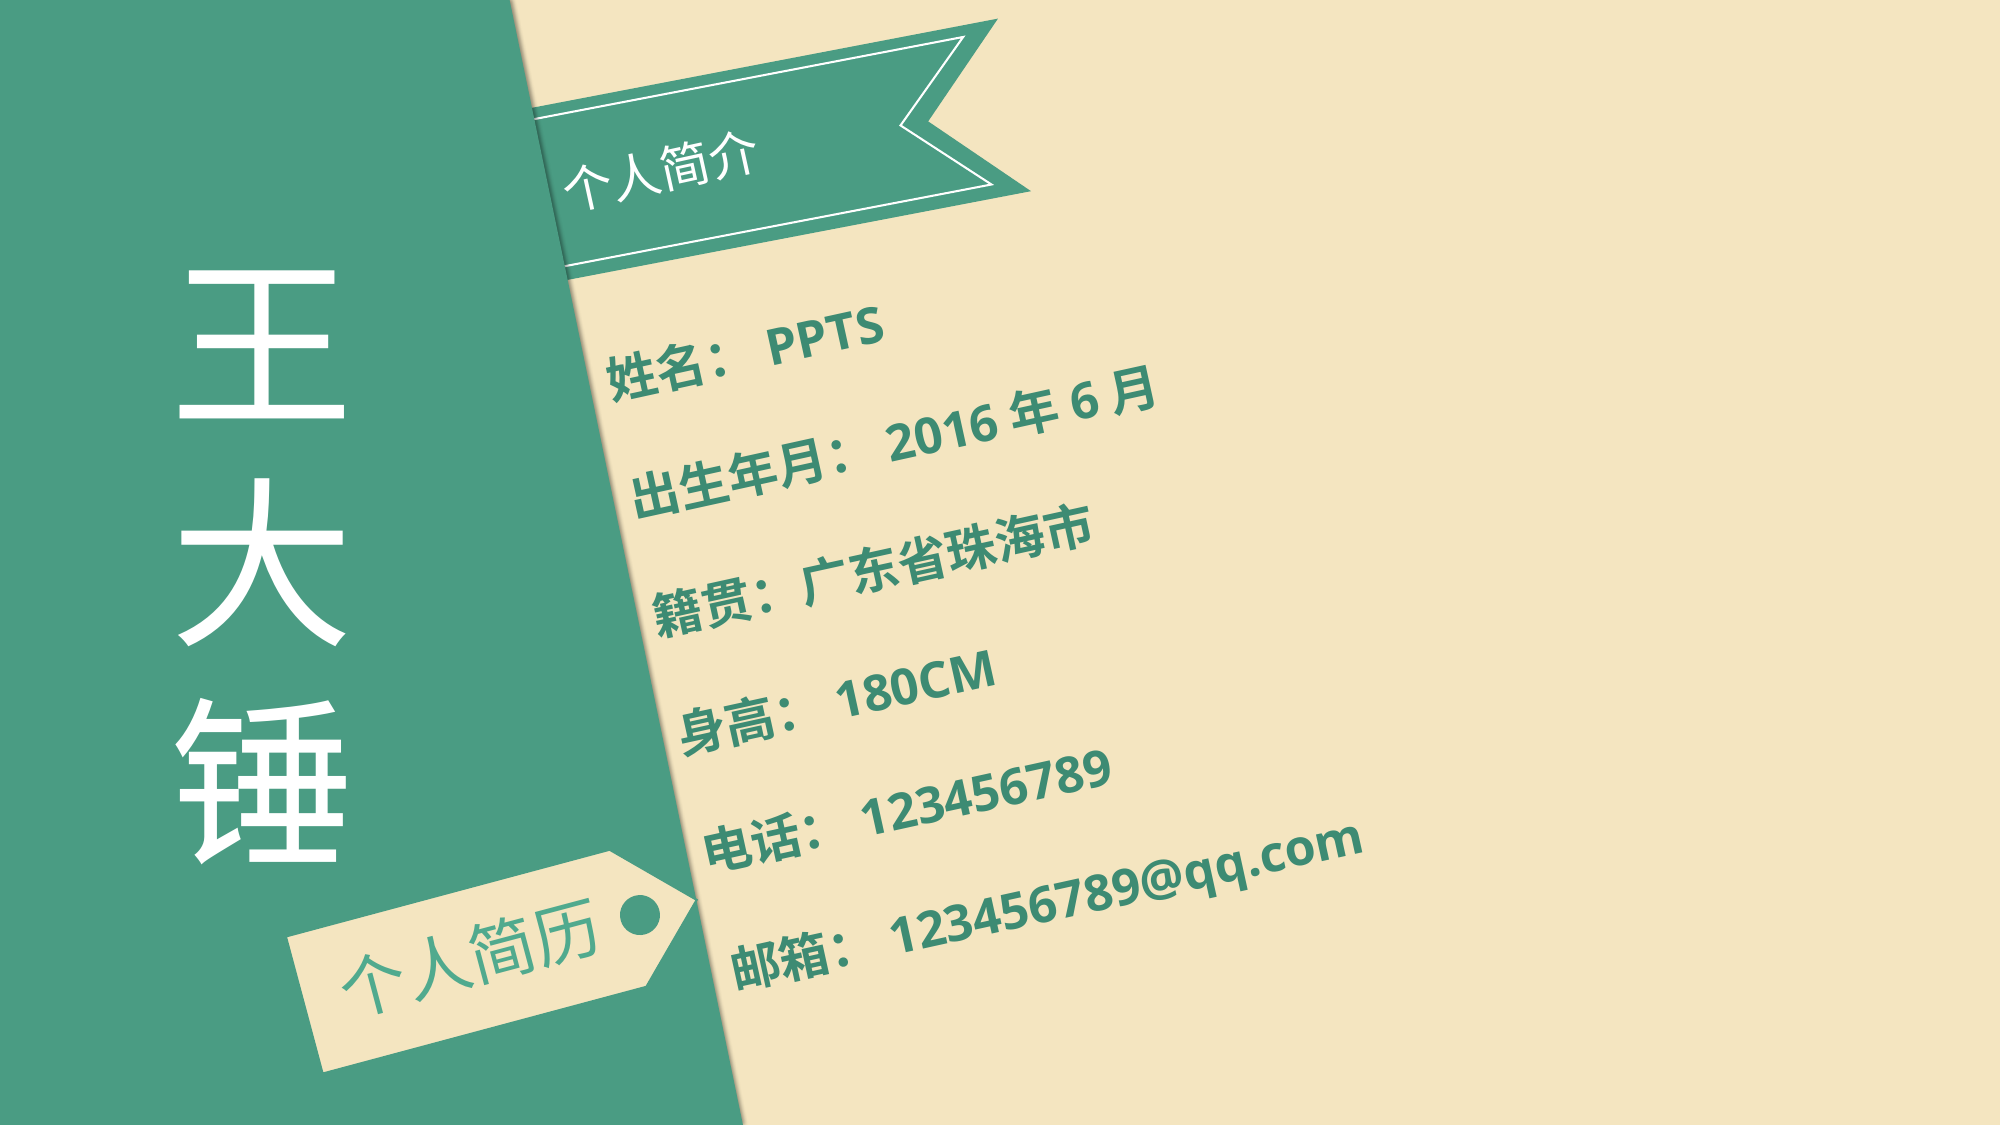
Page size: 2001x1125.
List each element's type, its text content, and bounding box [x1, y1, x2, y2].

text_box 籍贯：广东省珠海市 [631, 456, 1225, 657]
text_box [284, 848, 699, 1075]
text_box 个人简历 [314, 868, 641, 1041]
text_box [504, 66, 1017, 241]
text_box 王 大 锤 [155, 221, 369, 897]
text_box 出生年月：2016年6月 [608, 338, 1202, 539]
text_box 电话：123456789 [679, 692, 1273, 893]
text_box [0, 0, 745, 1125]
text_box 邮箱：123456789@qq.com [708, 775, 1464, 1011]
text_box 身高：180CM [654, 574, 1248, 775]
text_box 姓名：PPTS [585, 220, 1179, 421]
